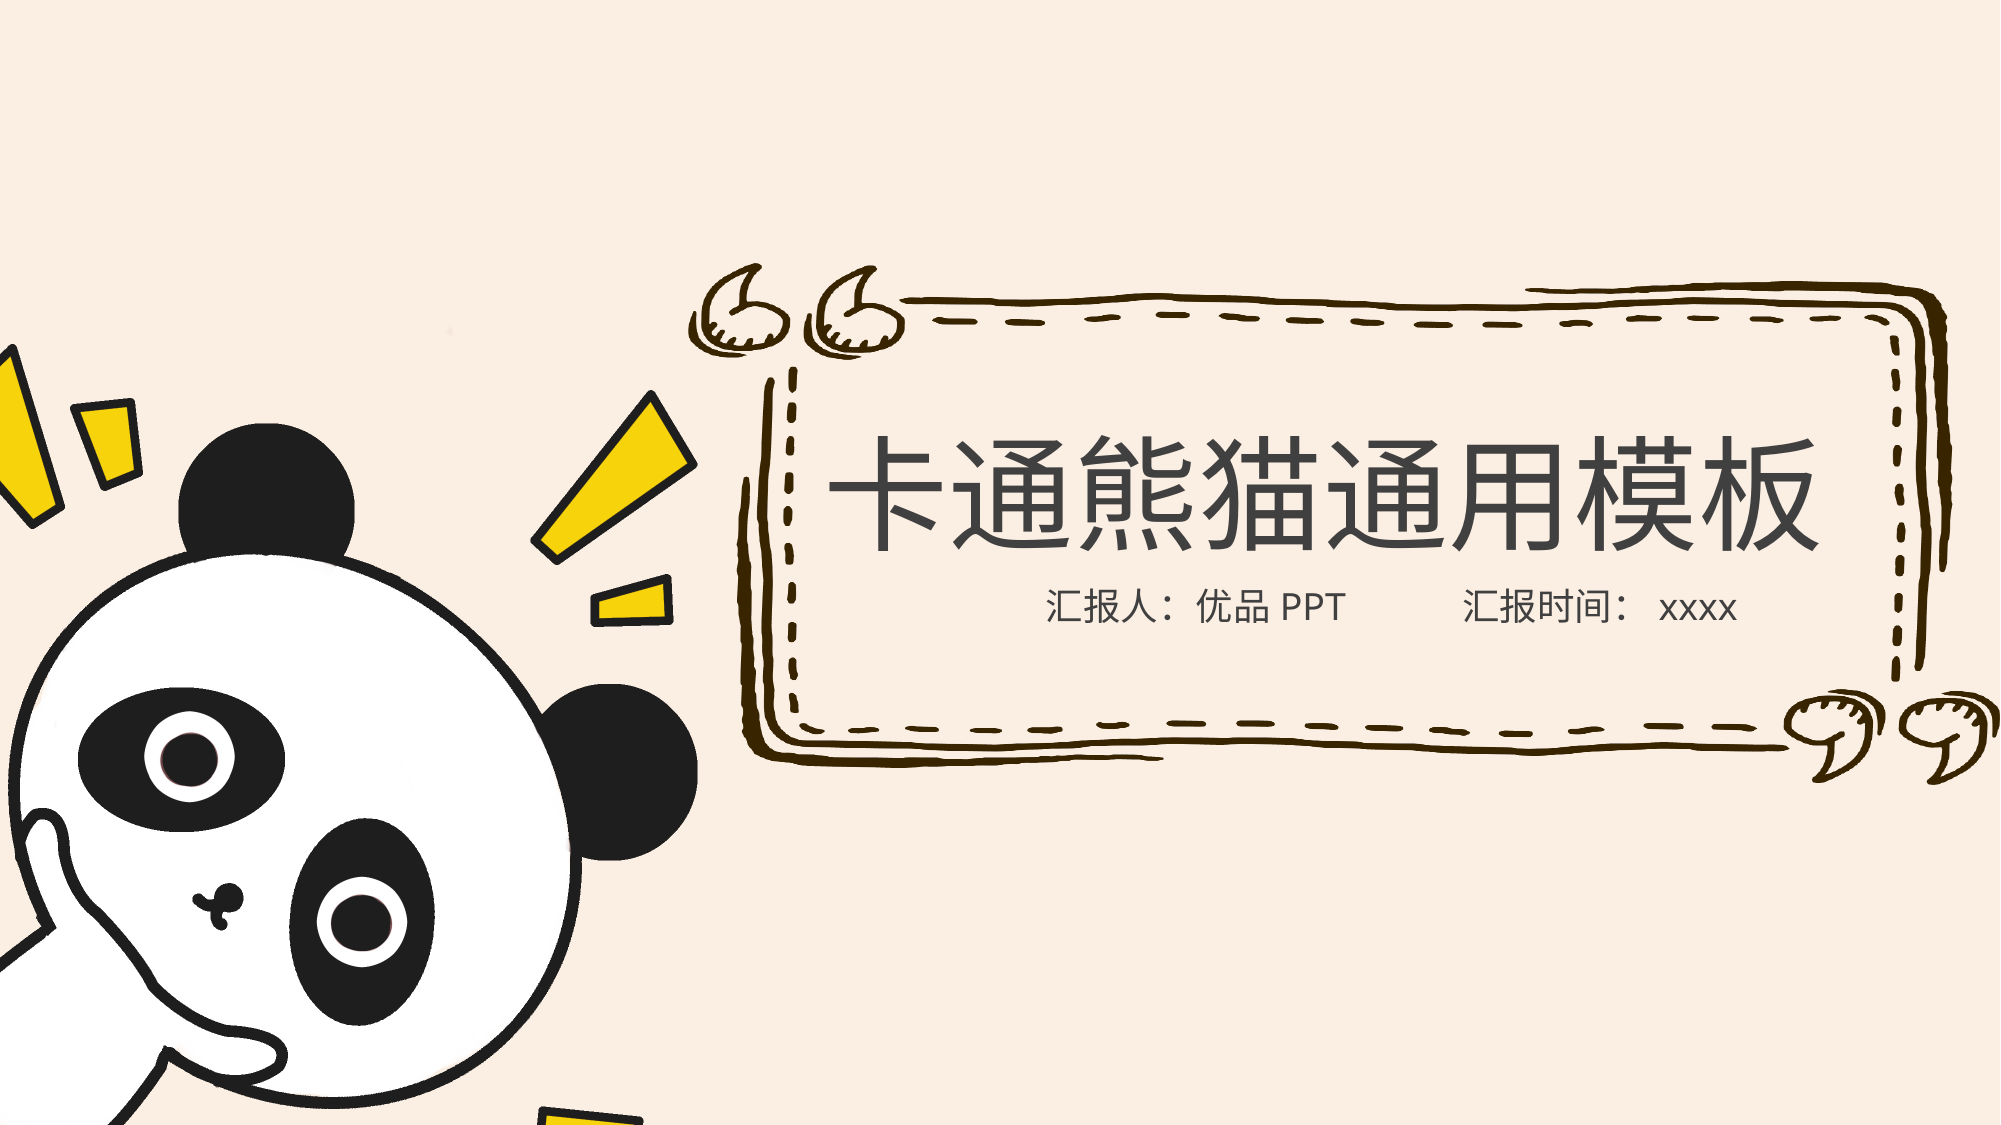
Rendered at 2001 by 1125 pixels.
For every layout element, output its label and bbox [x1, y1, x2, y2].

picture [0, 229, 2000, 1125]
